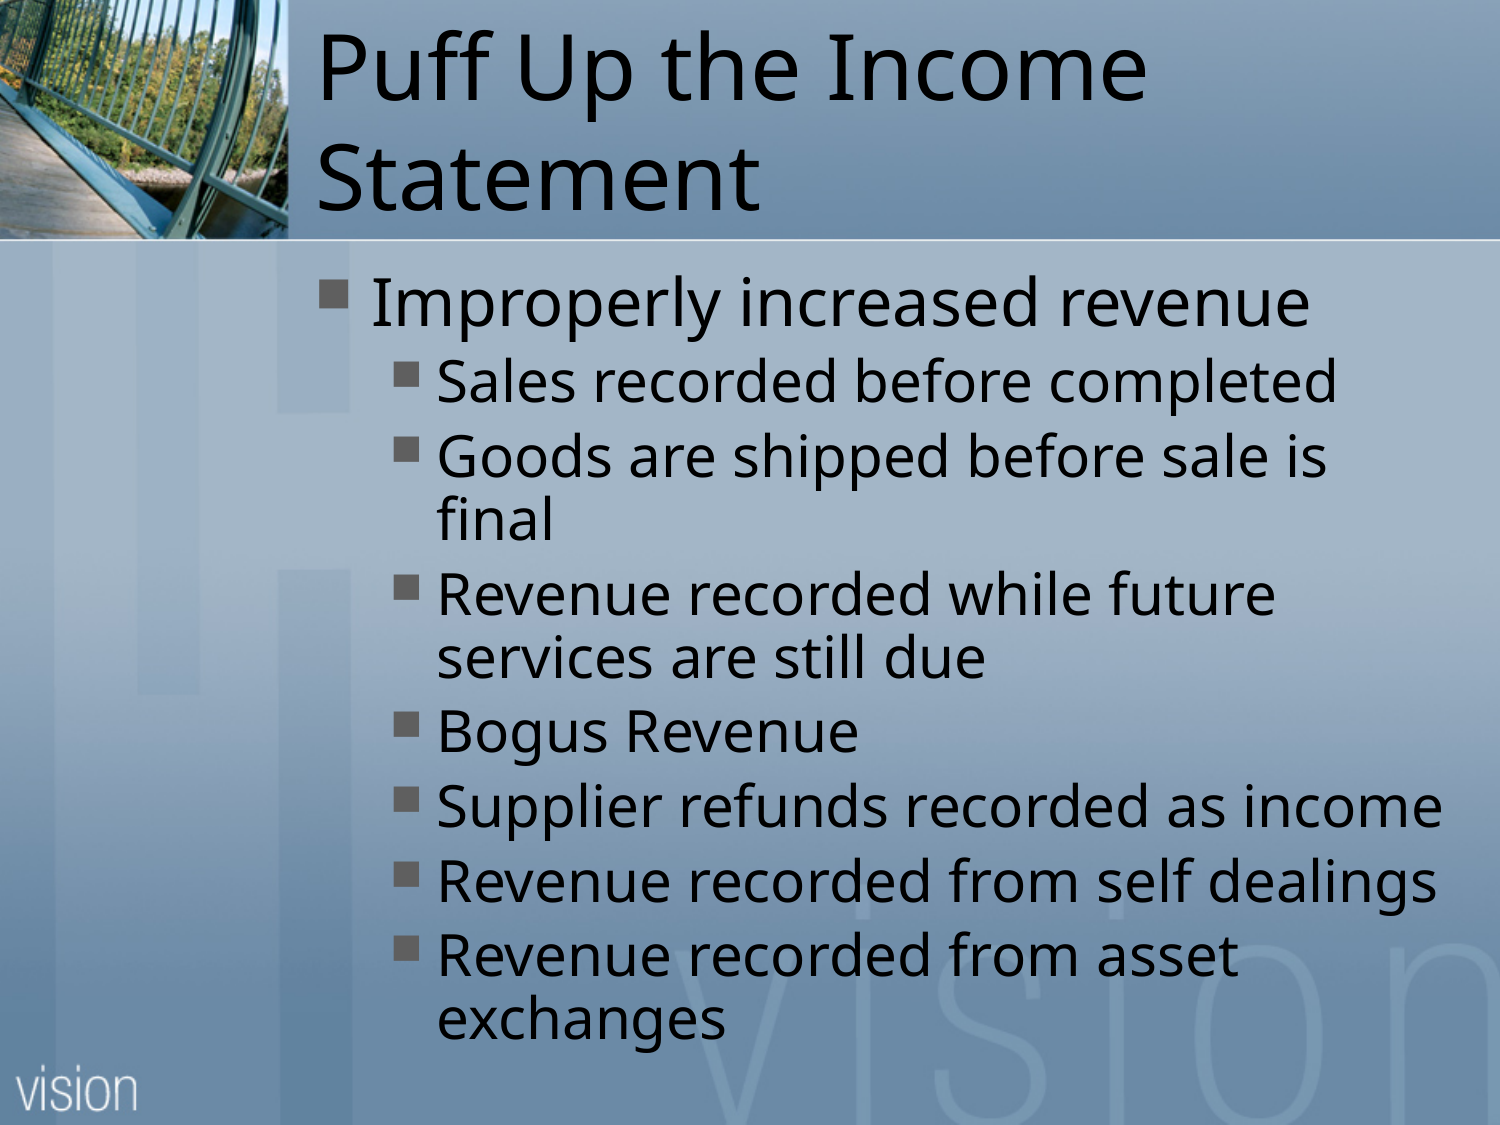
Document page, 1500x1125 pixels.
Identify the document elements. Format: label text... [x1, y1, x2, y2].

title Puff Up the Income Statement [299, 30, 1462, 207]
list Improperly increased revenue Sales recorded before completed Goods are shipped before sale is final Revenue recorded while future services are still due Bogus Revenue Supplier refunds recorded as income Revenue recorded from self dealings Revenue recorded from asset exchanges [299, 261, 1462, 1095]
picture [0, 0, 1500, 1125]
